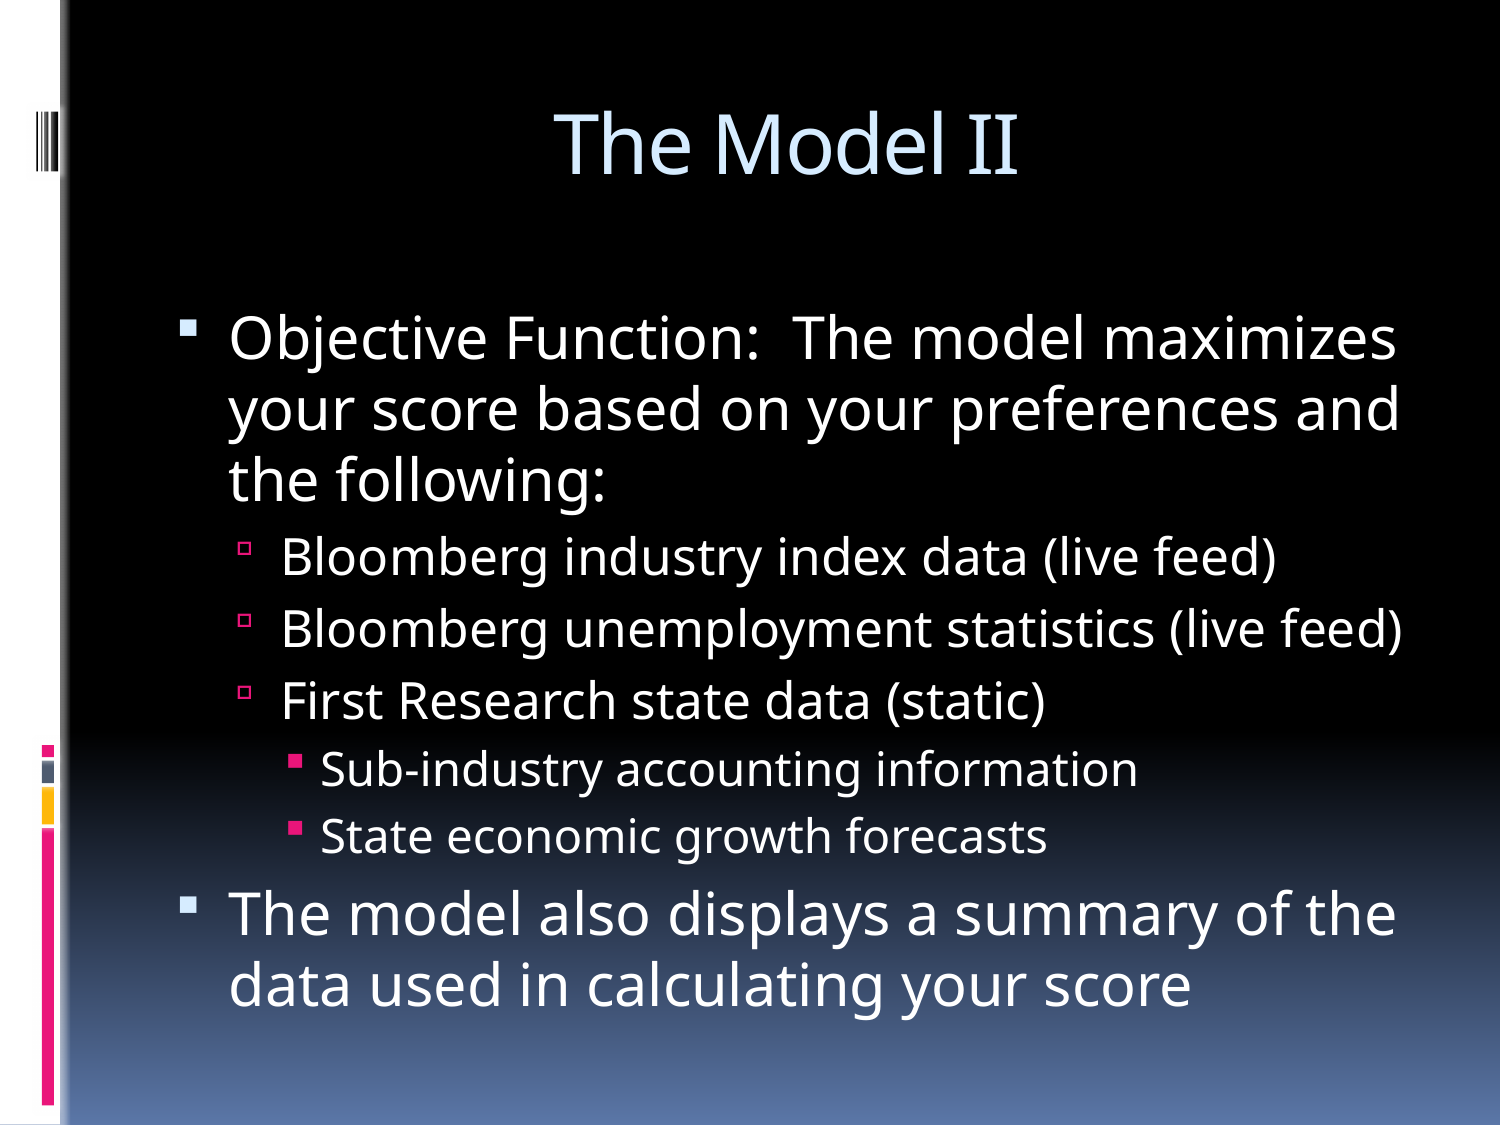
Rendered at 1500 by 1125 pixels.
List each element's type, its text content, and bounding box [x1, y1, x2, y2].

list Objective Function: The model maximizes your score based on your preferences and the following: Bloomberg industry index data (live feed) Bloomberg unemployment statistics (live feed) First Research state data (static) Sub-industry accounting information State economic growth forecasts The model also displays a summary of the data used in calculating your score [150, 292, 1425, 1043]
title The Model II [150, 83, 1425, 234]
